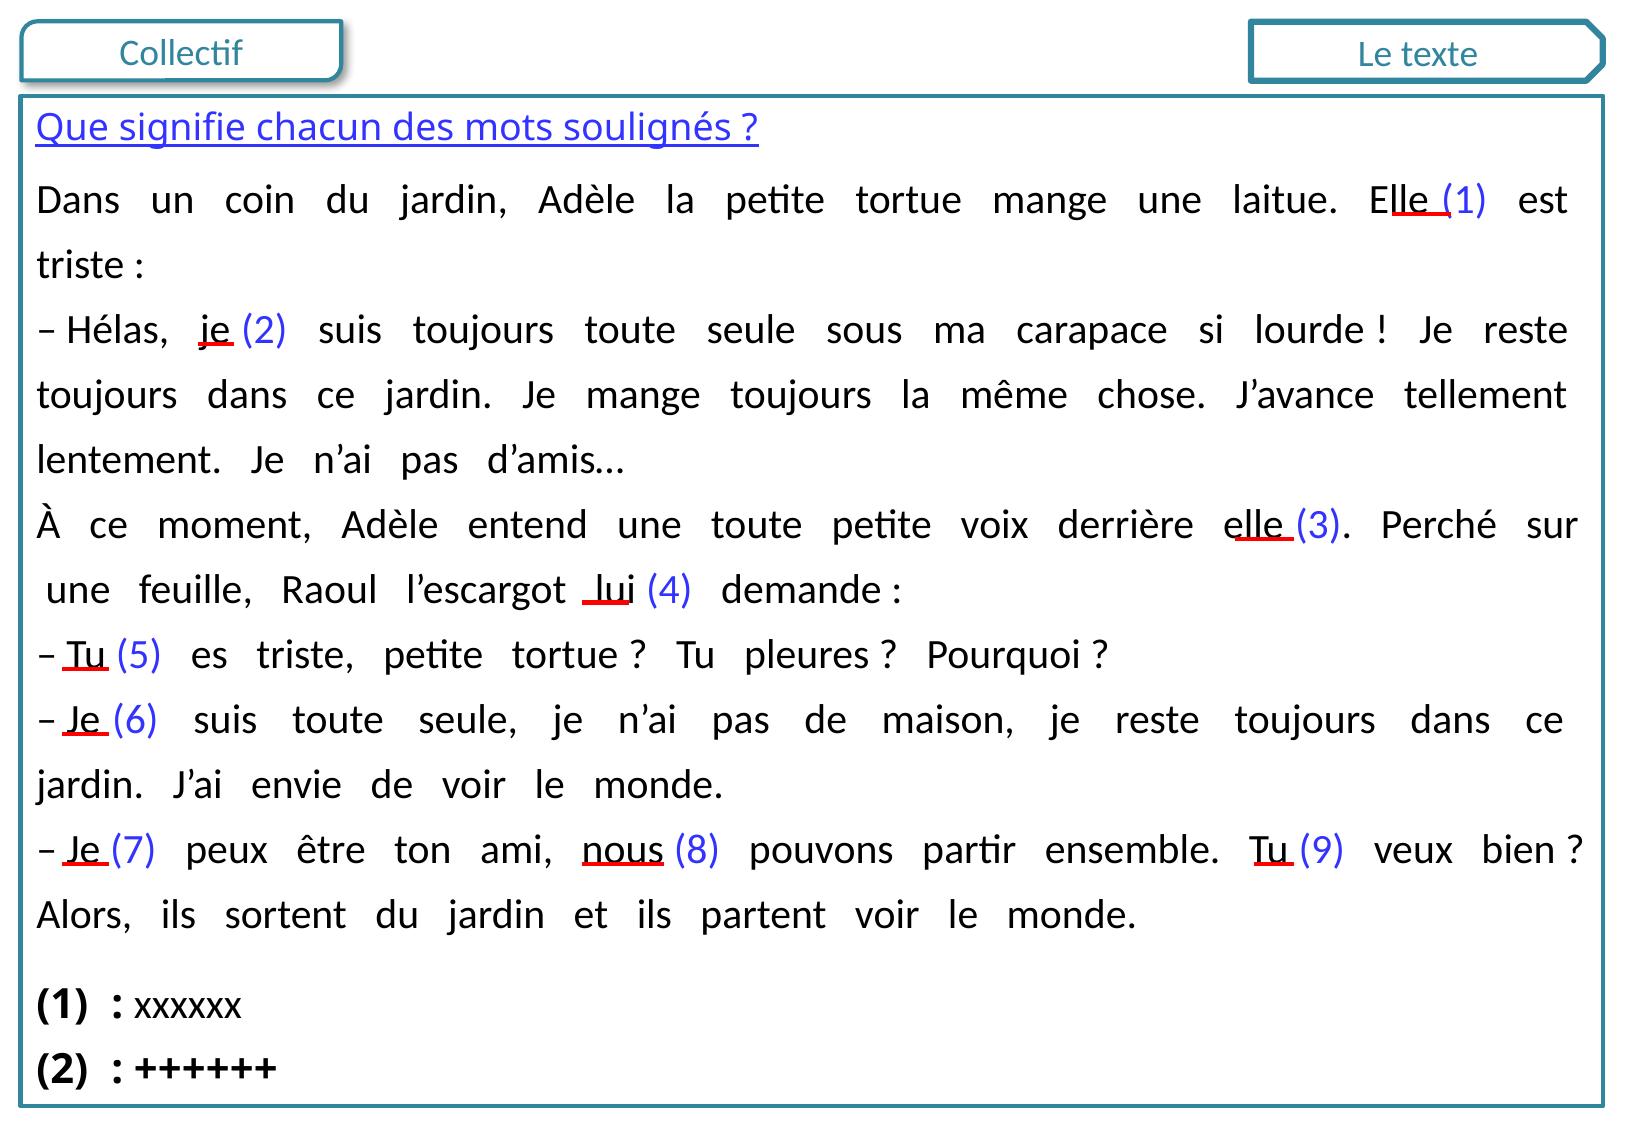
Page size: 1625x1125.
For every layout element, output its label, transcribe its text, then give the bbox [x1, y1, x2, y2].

list Dans un coin du jardin, Adèle la petite tortue mange une laitue. Elle (1) est triste : – Hélas, je (2) suis toujours toute seule sous ma carapace si lourde ! Je reste toujours dans ce jardin. Je mange toujours la même chose. J’avance tellement lentement. Je n’ai pas d’amis… À ce moment, Adèle entend une toute petite voix derrière elle (3). Perché sur une feuille, Raoul l’escargot lui (4) demande : – Tu (5) es triste, petite tortue ? Tu pleures ? Pourquoi ? – Je (6) suis toute seule, je n’ai pas de maison, je reste toujours dans ce jardin. J’ai envie de voir le monde. – Je (7) peux être ton ami, nous (8) pouvons partir ensemble. Tu (9) veux bien ? Alors, ils sortent du jardin et ils partent voir le monde. : xxxxxx : ++++++ [21, 149, 1604, 1106]
list Le texte [1251, 21, 1585, 81]
list Que signifie chacun des mots soulignés ? [18, 94, 1605, 1108]
